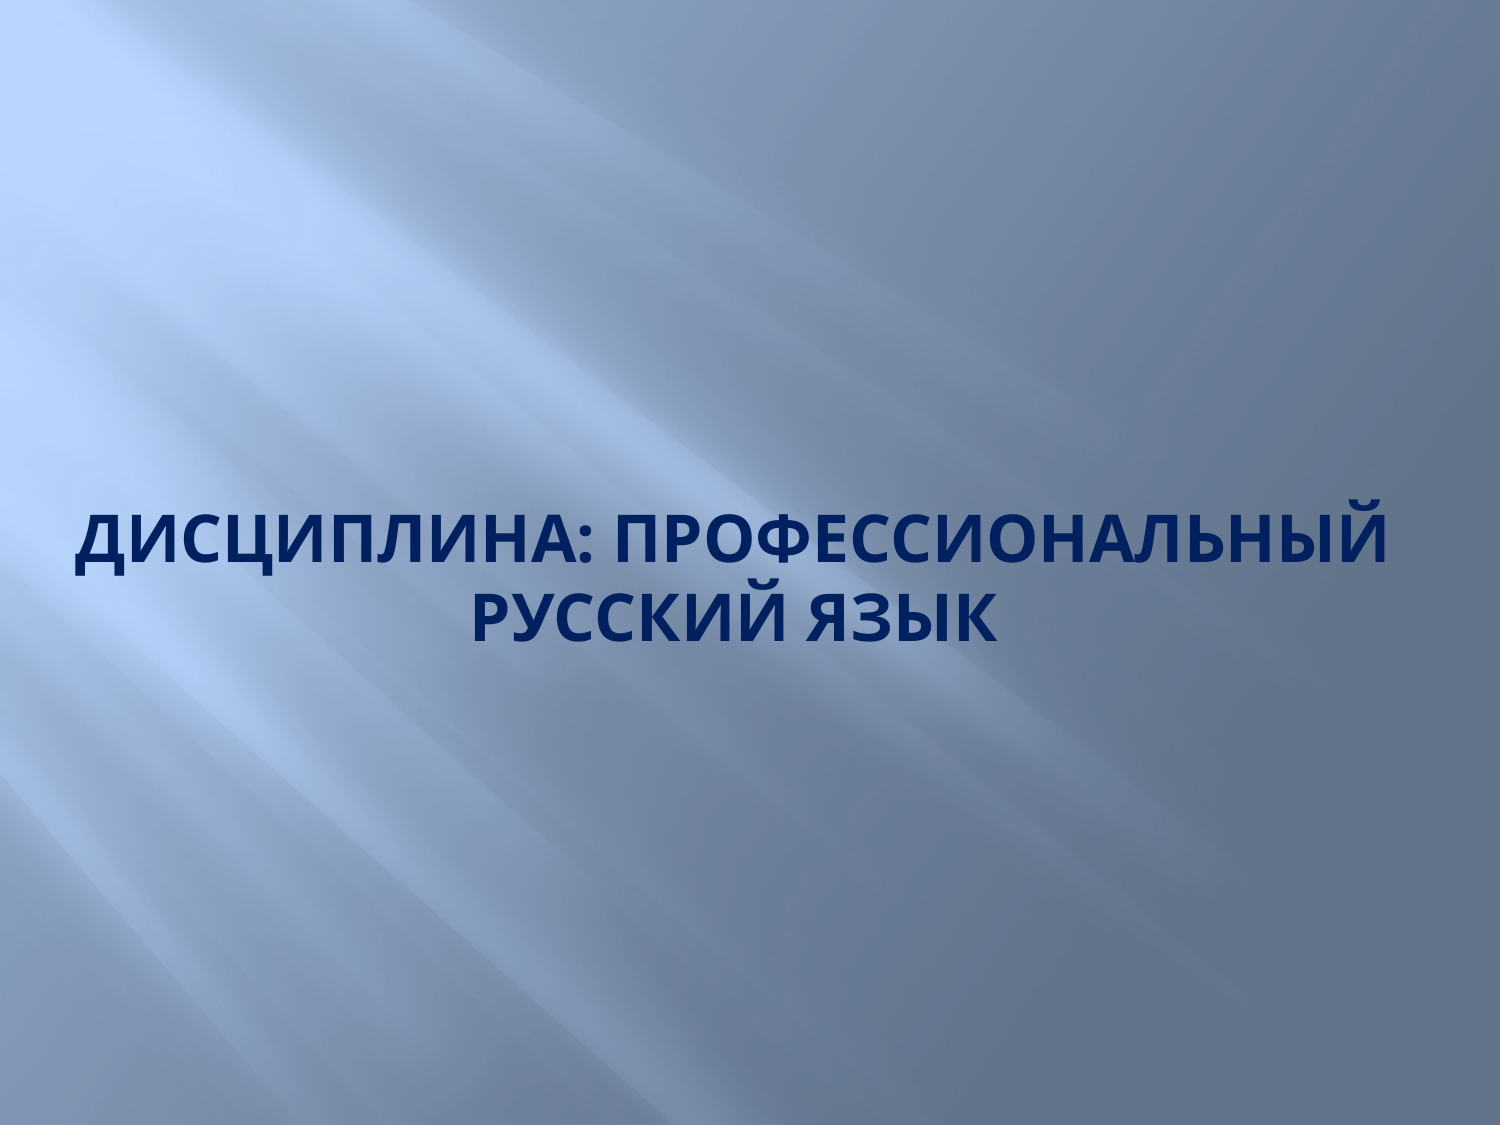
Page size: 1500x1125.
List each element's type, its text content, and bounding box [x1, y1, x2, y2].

title Дисциплина: Профессиональный русский язык [58, 433, 1409, 734]
